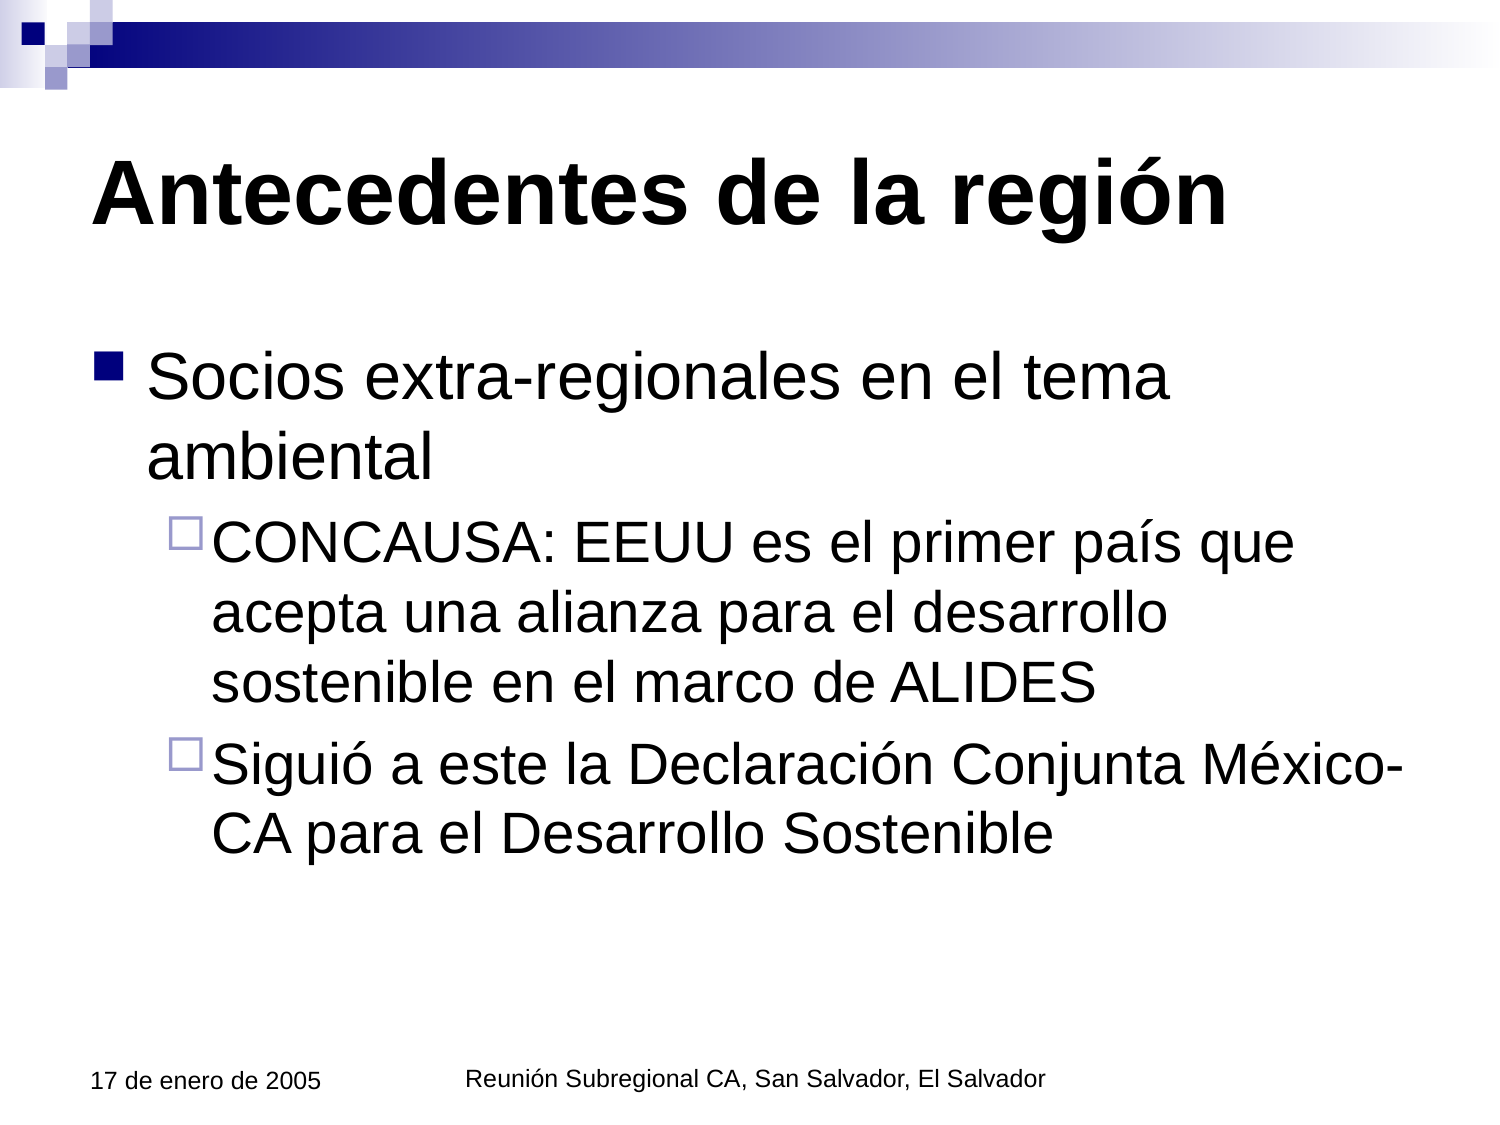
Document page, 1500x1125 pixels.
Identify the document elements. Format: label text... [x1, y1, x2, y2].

title Antecedentes de la región [74, 74, 1426, 301]
list Socios extra-regionales en el tema ambiental CONCAUSA: EEUU es el primer país que acepta una alianza para el desarrollo sostenible en el marco de ALIDES Siguió a este la Declaración Conjunta México-CA para el Desarrollo Sostenible [74, 324, 1426, 963]
footer Reunión Subregional CA, San Salvador, El Salvador [449, 1024, 1063, 1101]
slide_number 17 de enero de 2005 [74, 1024, 426, 1103]
